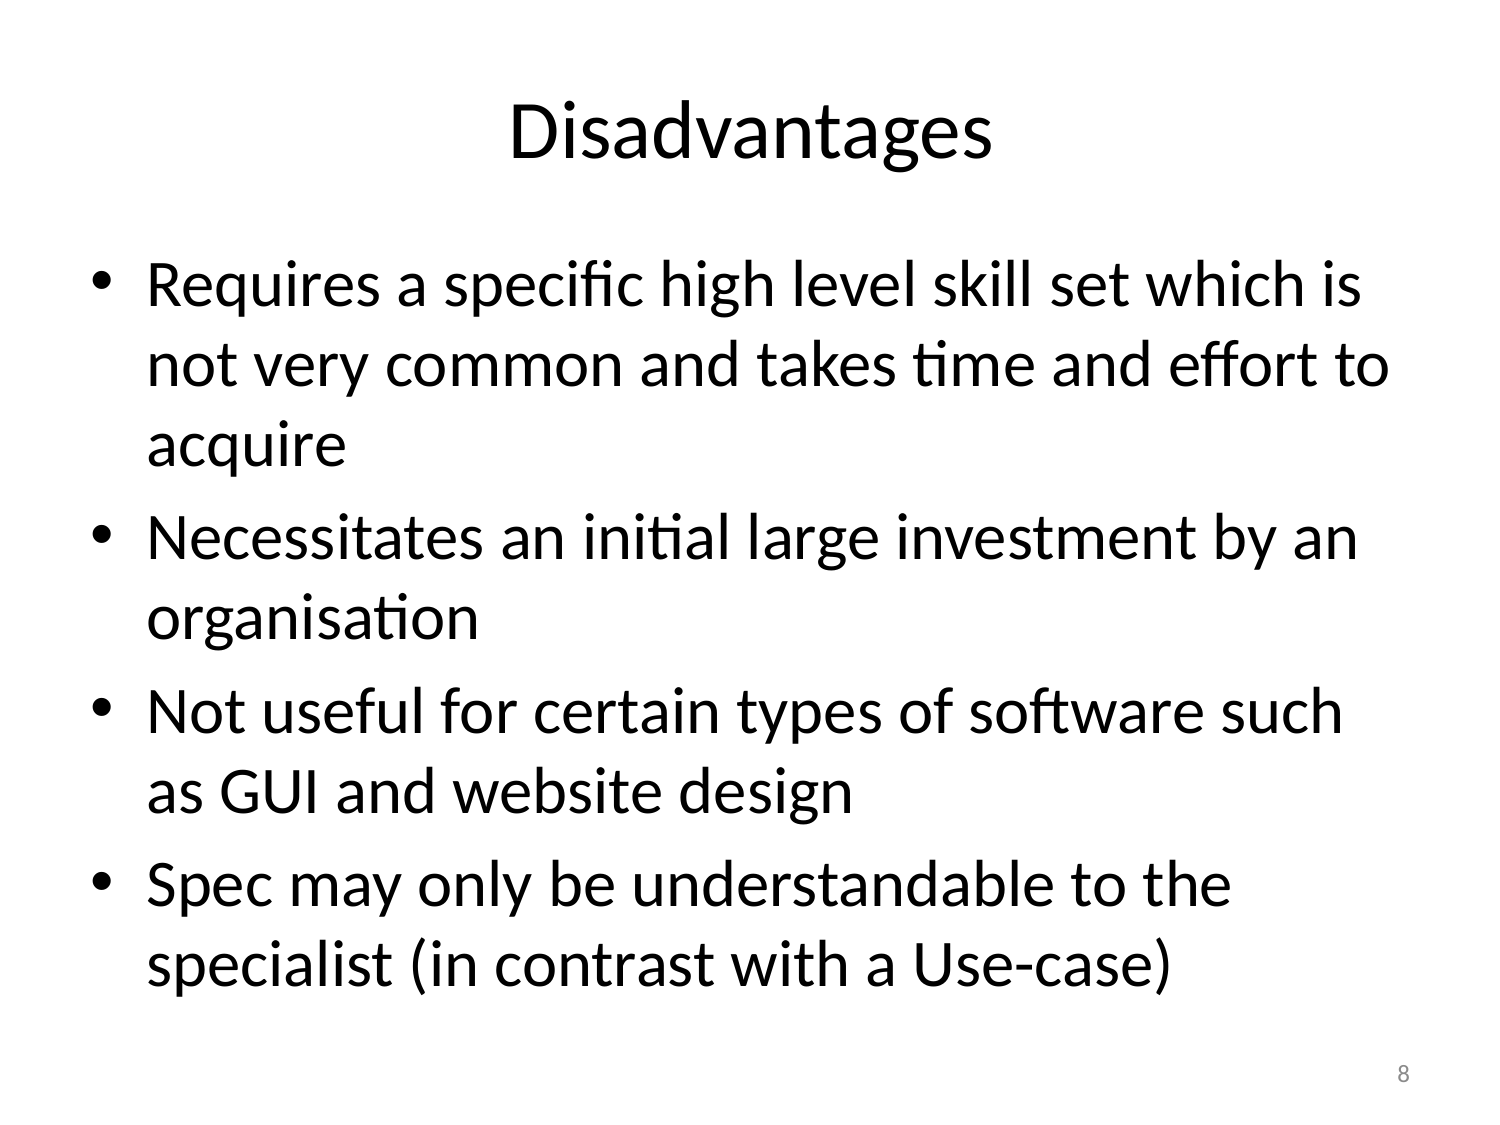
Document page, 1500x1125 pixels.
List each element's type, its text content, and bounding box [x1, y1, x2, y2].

list Requires a specific high level skill set which is not very common and takes time and effort to acquire Necessitates an initial large investment by an organisation Not useful for certain types of software such as GUI and website design Spec may only be understandable to the specialist (in contrast with a Use-case) [75, 231, 1425, 1012]
title Disadvantages [76, 54, 1427, 197]
slide_number 8 [1074, 1042, 1425, 1103]
